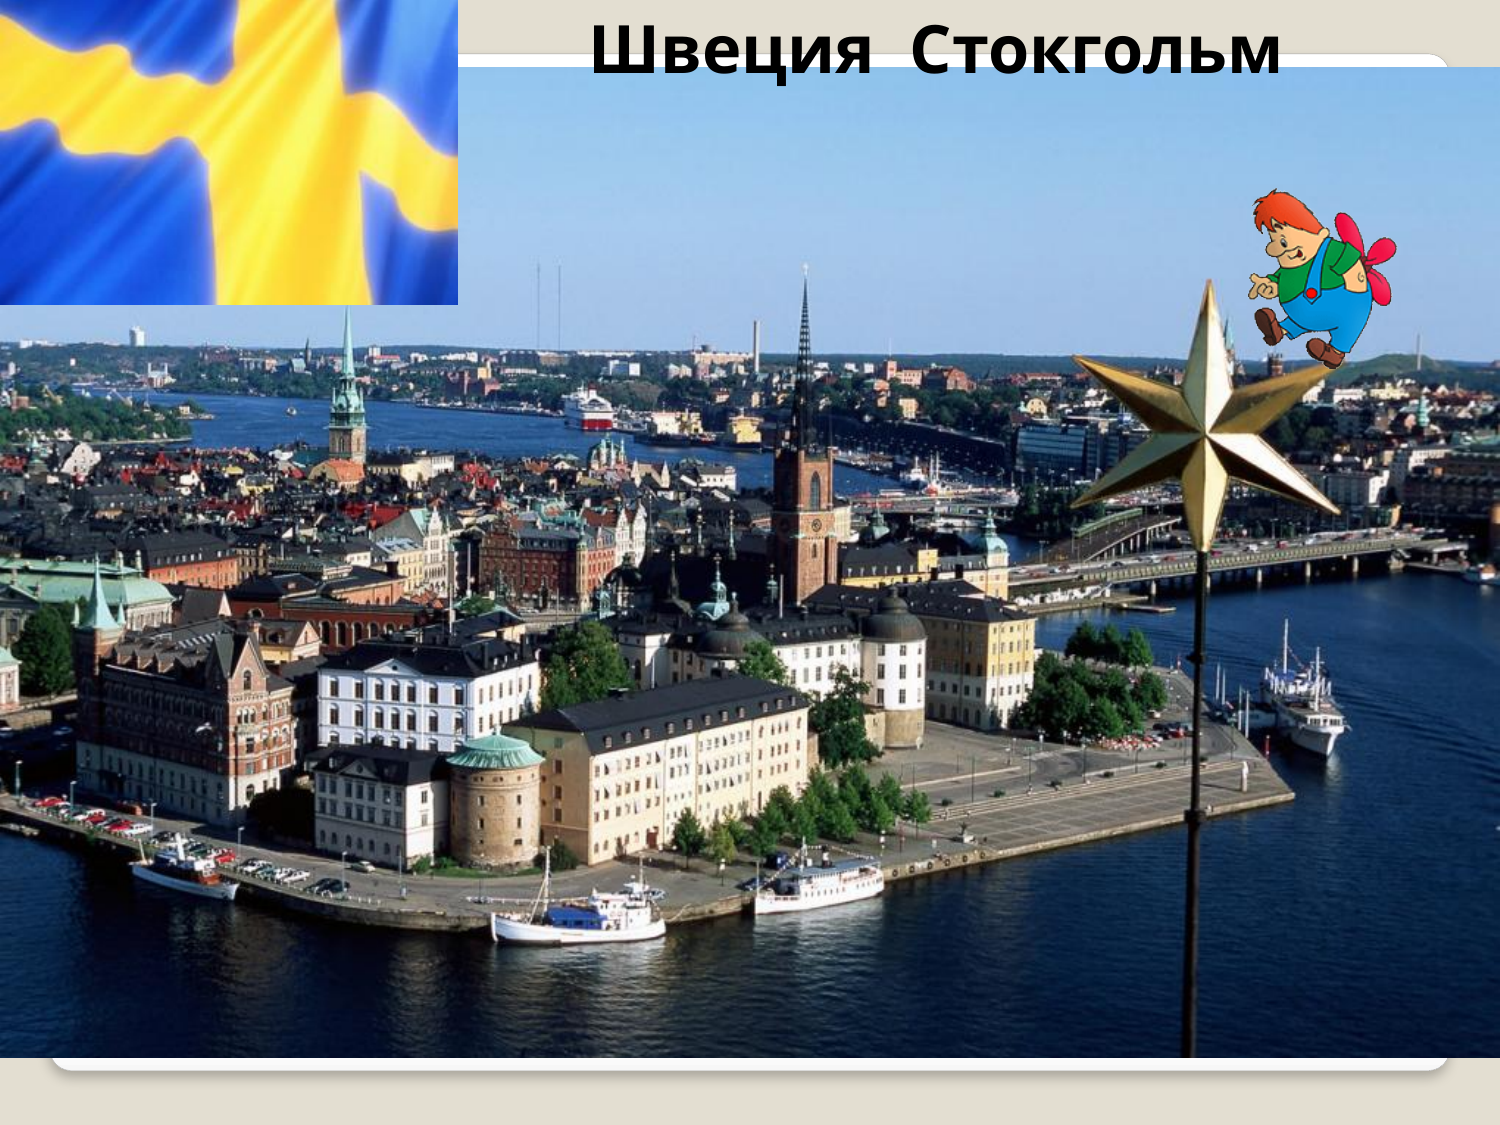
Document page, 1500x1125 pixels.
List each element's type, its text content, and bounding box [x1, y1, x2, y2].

text_box Швеция Стокгольм [573, 0, 1299, 65]
picture [0, 0, 1500, 1058]
